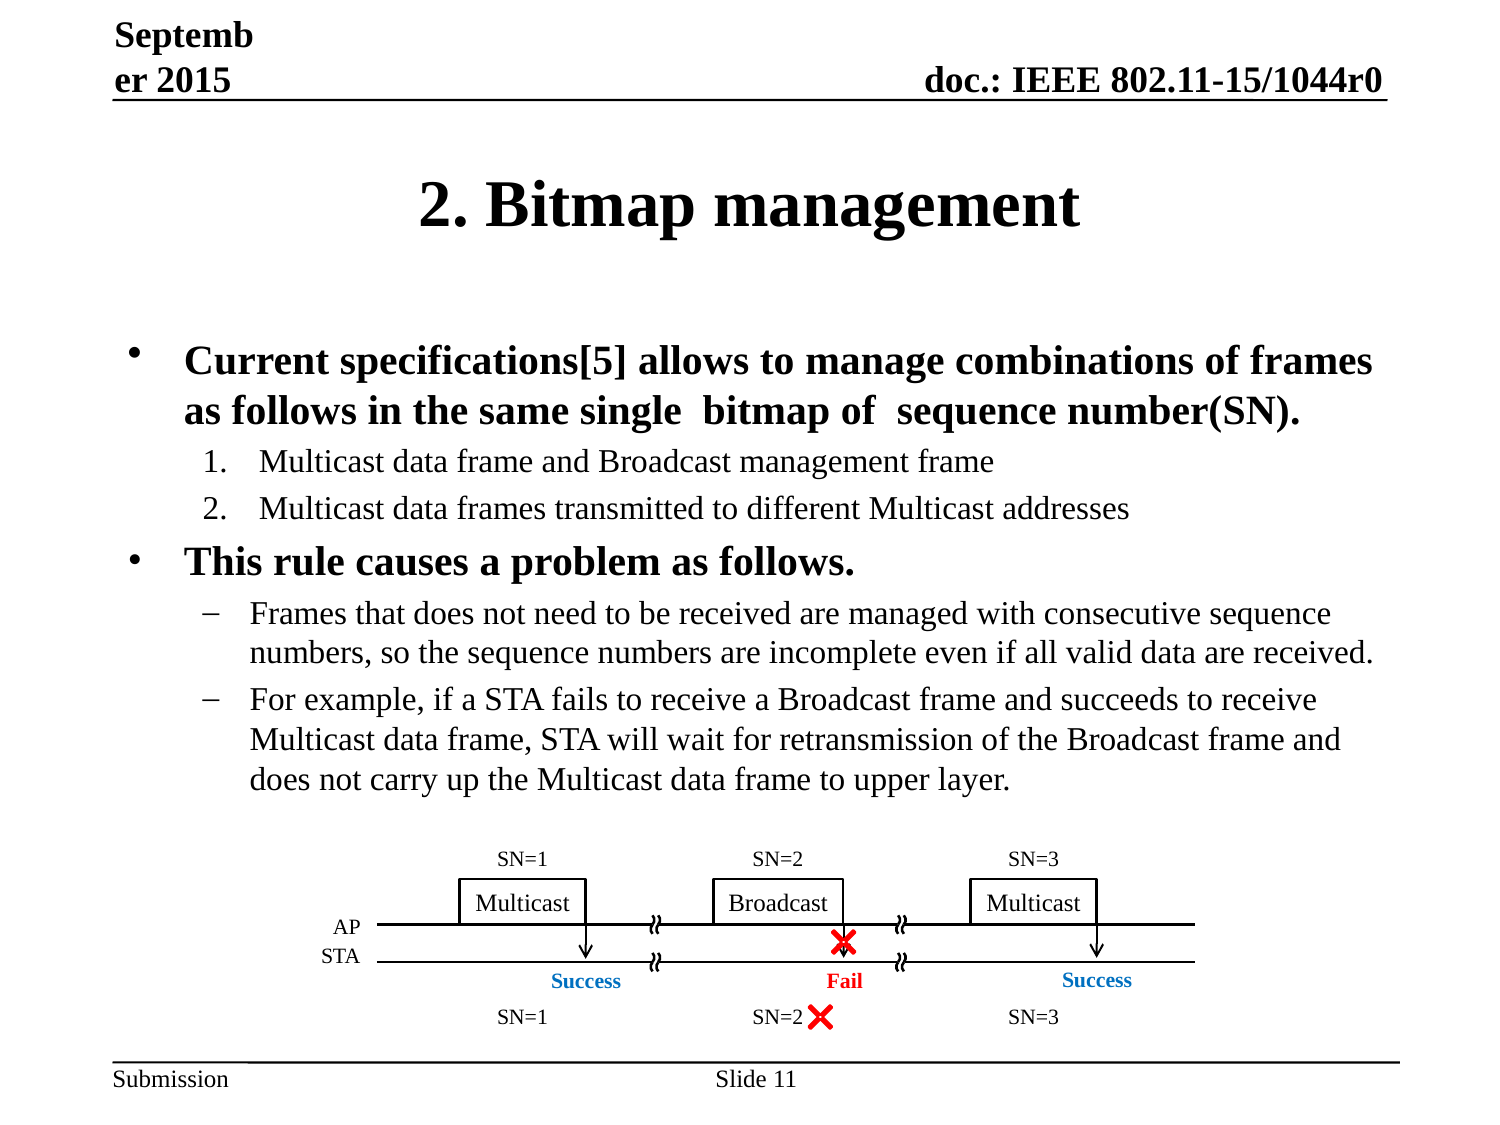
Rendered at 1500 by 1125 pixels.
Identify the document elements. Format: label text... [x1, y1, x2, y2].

slide_number Slide 11 [712, 1061, 800, 1093]
list Current specifications[5] allows to manage combinations of frames as follows in the same single bitmap of sequence number(SN). Multicast data frame and Broadcast management frame Multicast data frames transmitted to different Multicast addresses This rule causes a problem as follows. Frames that does not need to be received are managed with consecutive sequence numbers, so the sequence numbers are incomplete even if all valid data are received. For example, if a STA fails to receive a Broadcast frame and succeeds to receive Multicast data frame, STA will wait for retransmission of the Broadcast frame and does not carry up the Multicast data frame to upper layer. [112, 324, 1413, 1001]
title 2. Bitmap management [112, 112, 1388, 288]
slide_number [114, 54, 270, 101]
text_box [304, 837, 1196, 1038]
